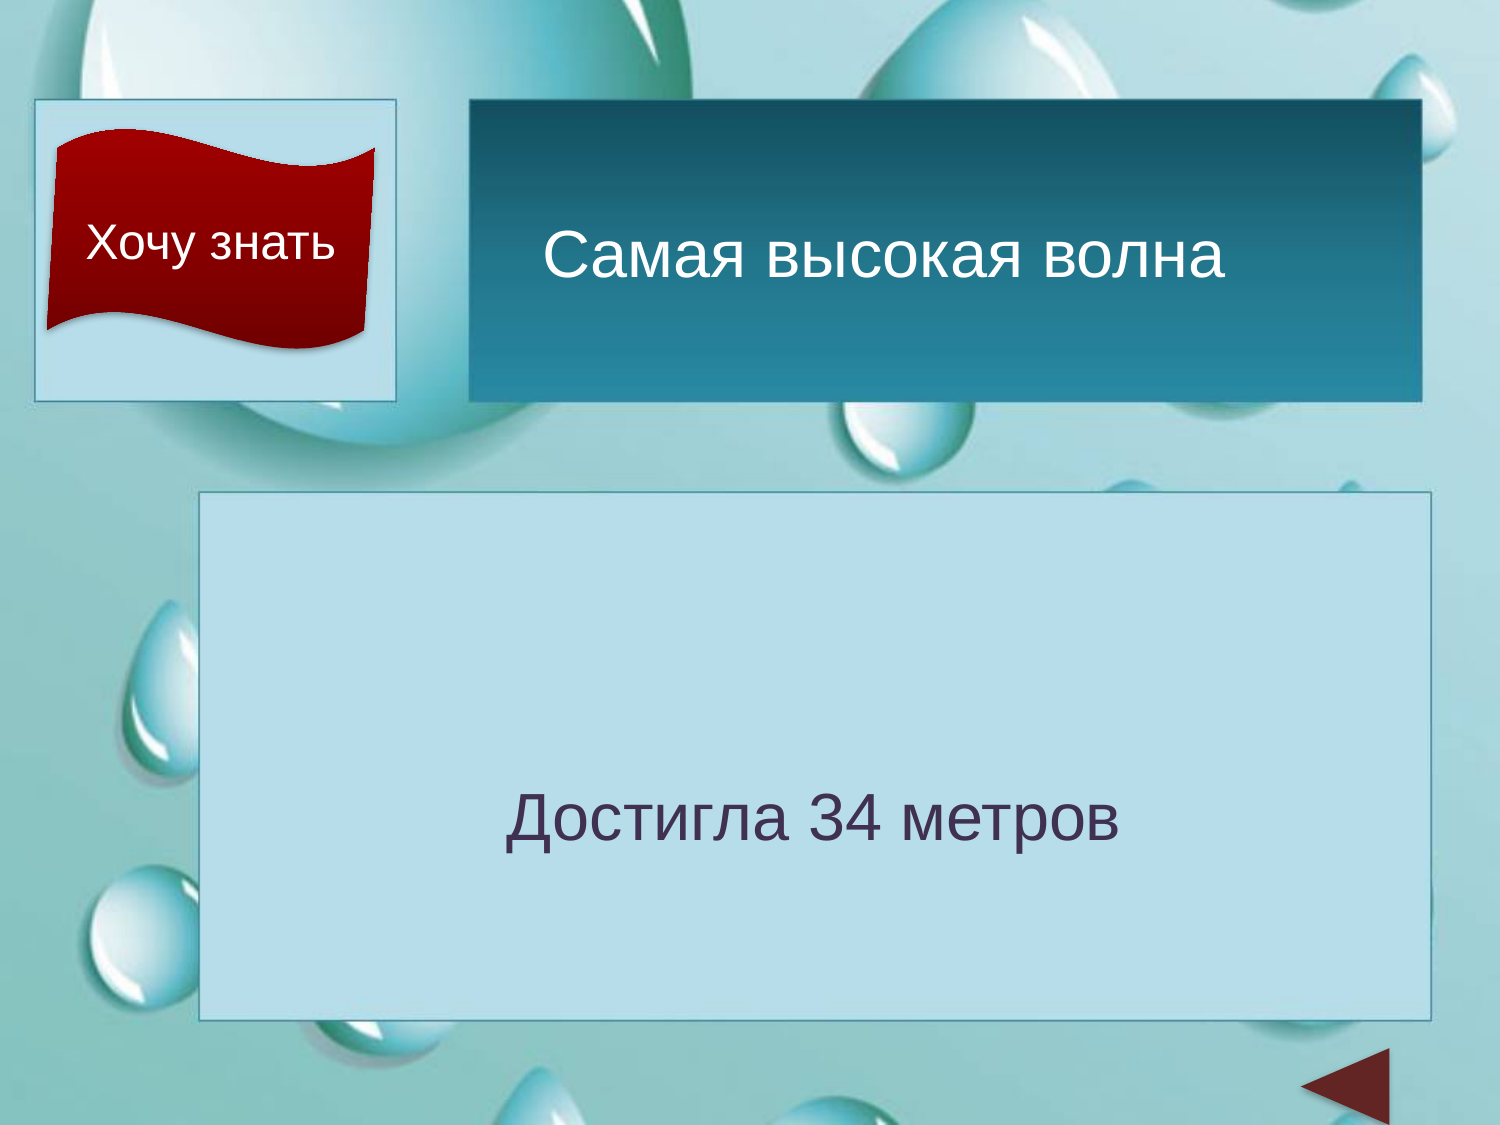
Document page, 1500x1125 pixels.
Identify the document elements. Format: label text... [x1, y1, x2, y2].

text_box Самая высокая волна [525, 174, 1338, 328]
text_box [1298, 1046, 1392, 1125]
text_box Хочу знать [46, 128, 376, 350]
picture [0, 0, 1500, 1125]
text_box Достигла 34 метров [209, 736, 1420, 890]
